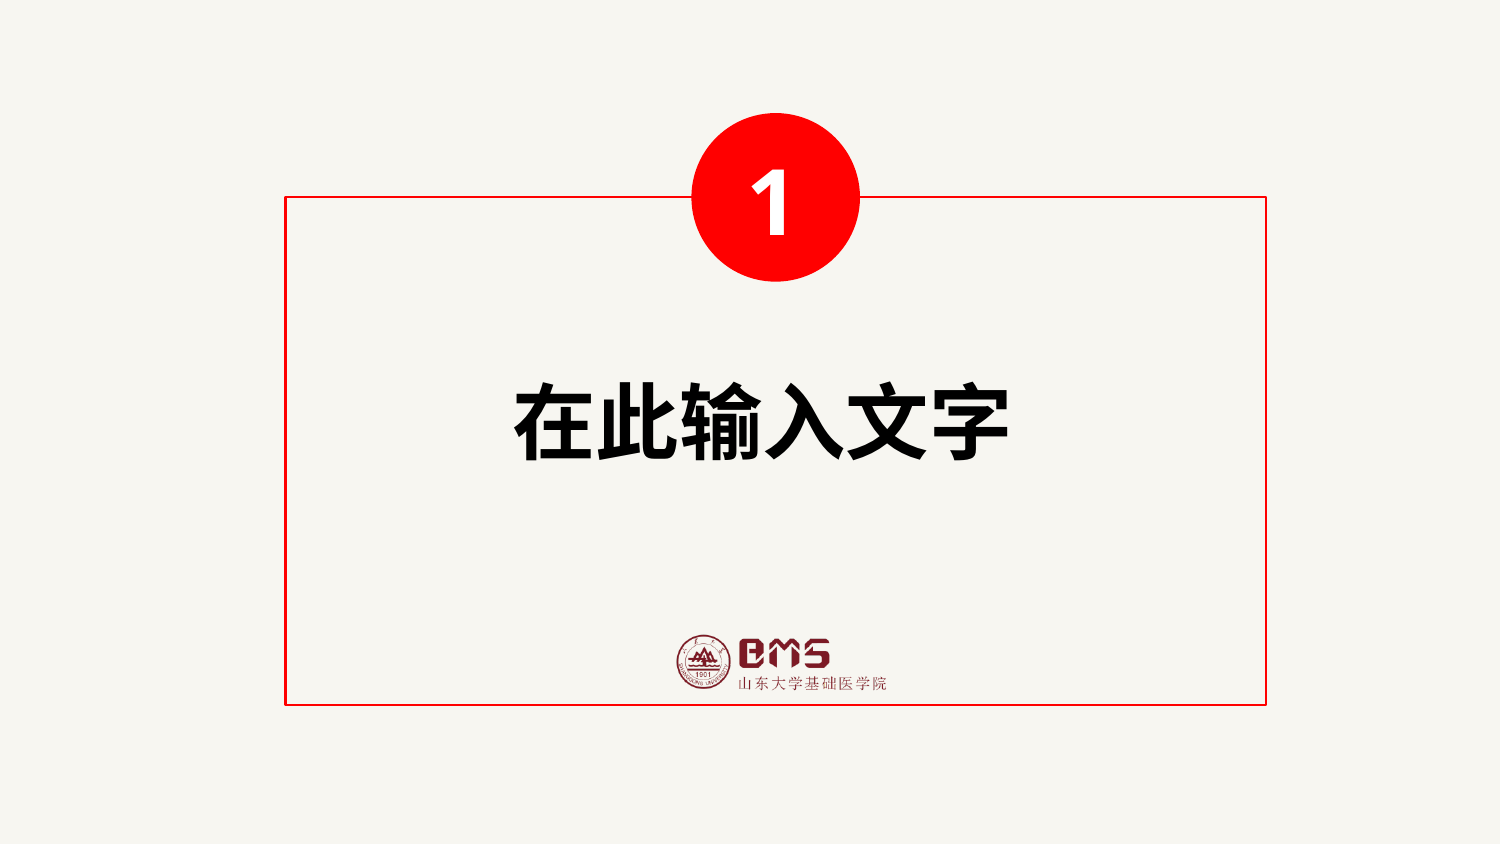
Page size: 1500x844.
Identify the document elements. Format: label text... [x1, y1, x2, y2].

picture [661, 620, 918, 717]
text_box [693, 114, 859, 280]
text_box 在此输入文字 [498, 362, 1054, 478]
text_box [283, 195, 1268, 707]
